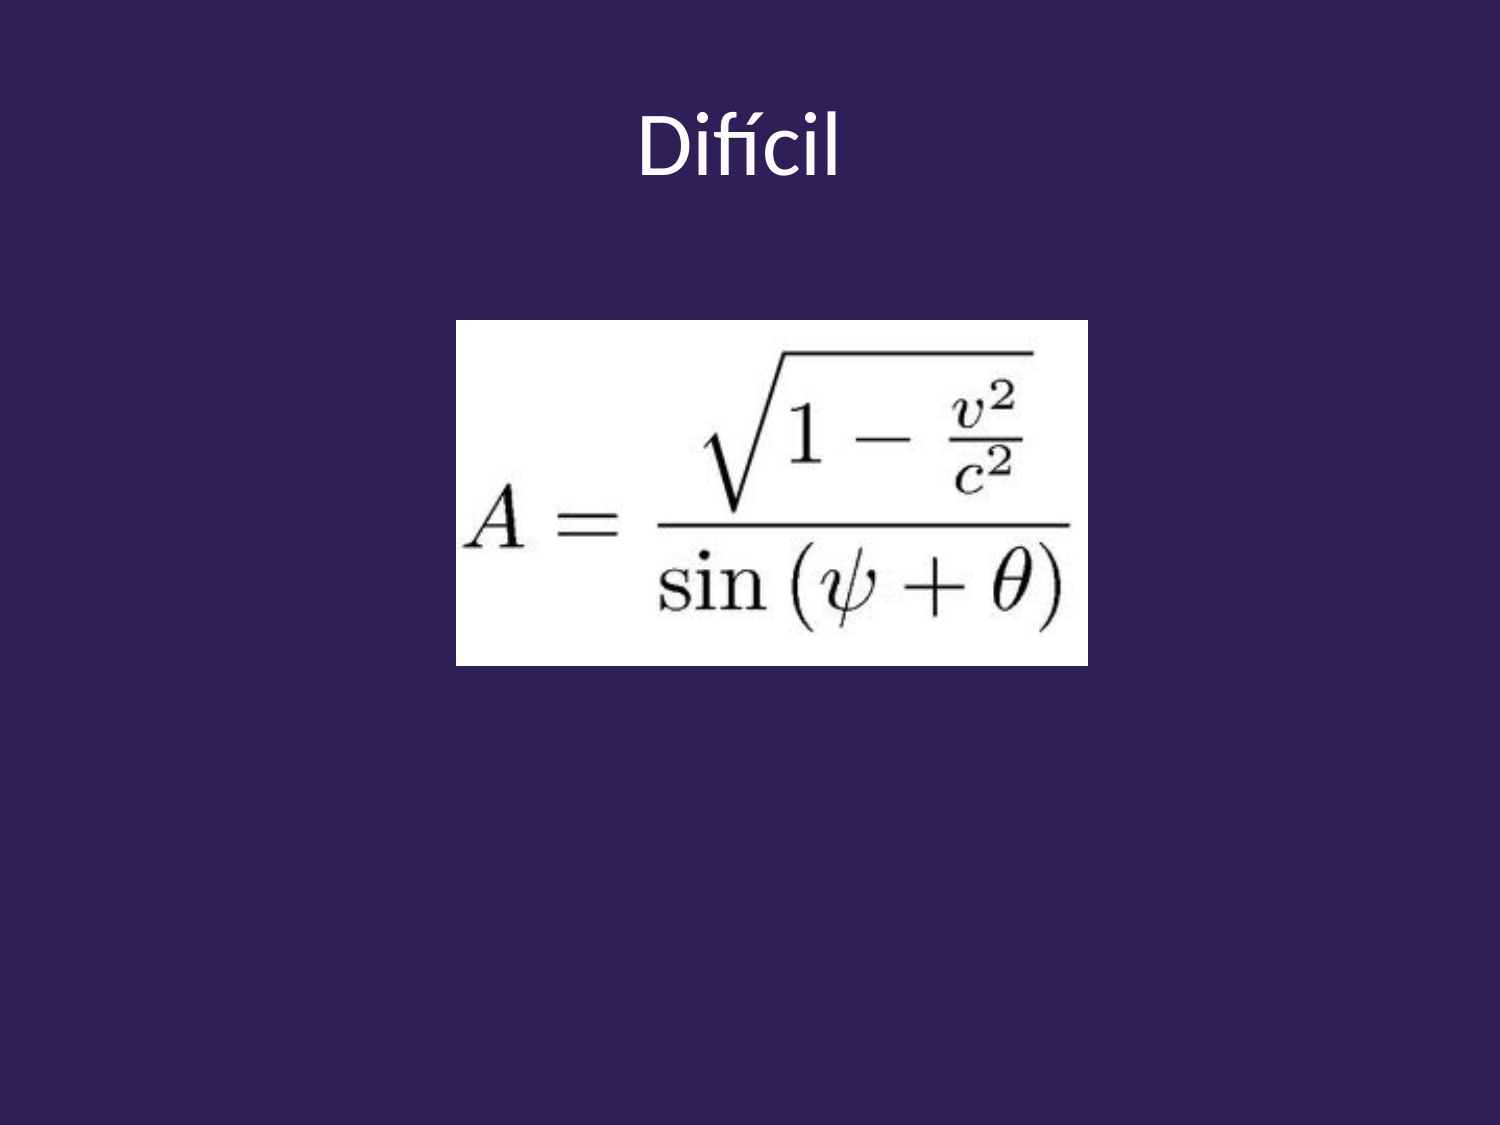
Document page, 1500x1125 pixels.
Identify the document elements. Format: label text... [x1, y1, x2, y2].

title Difícil [75, 45, 1425, 233]
picture [455, 319, 1088, 667]
